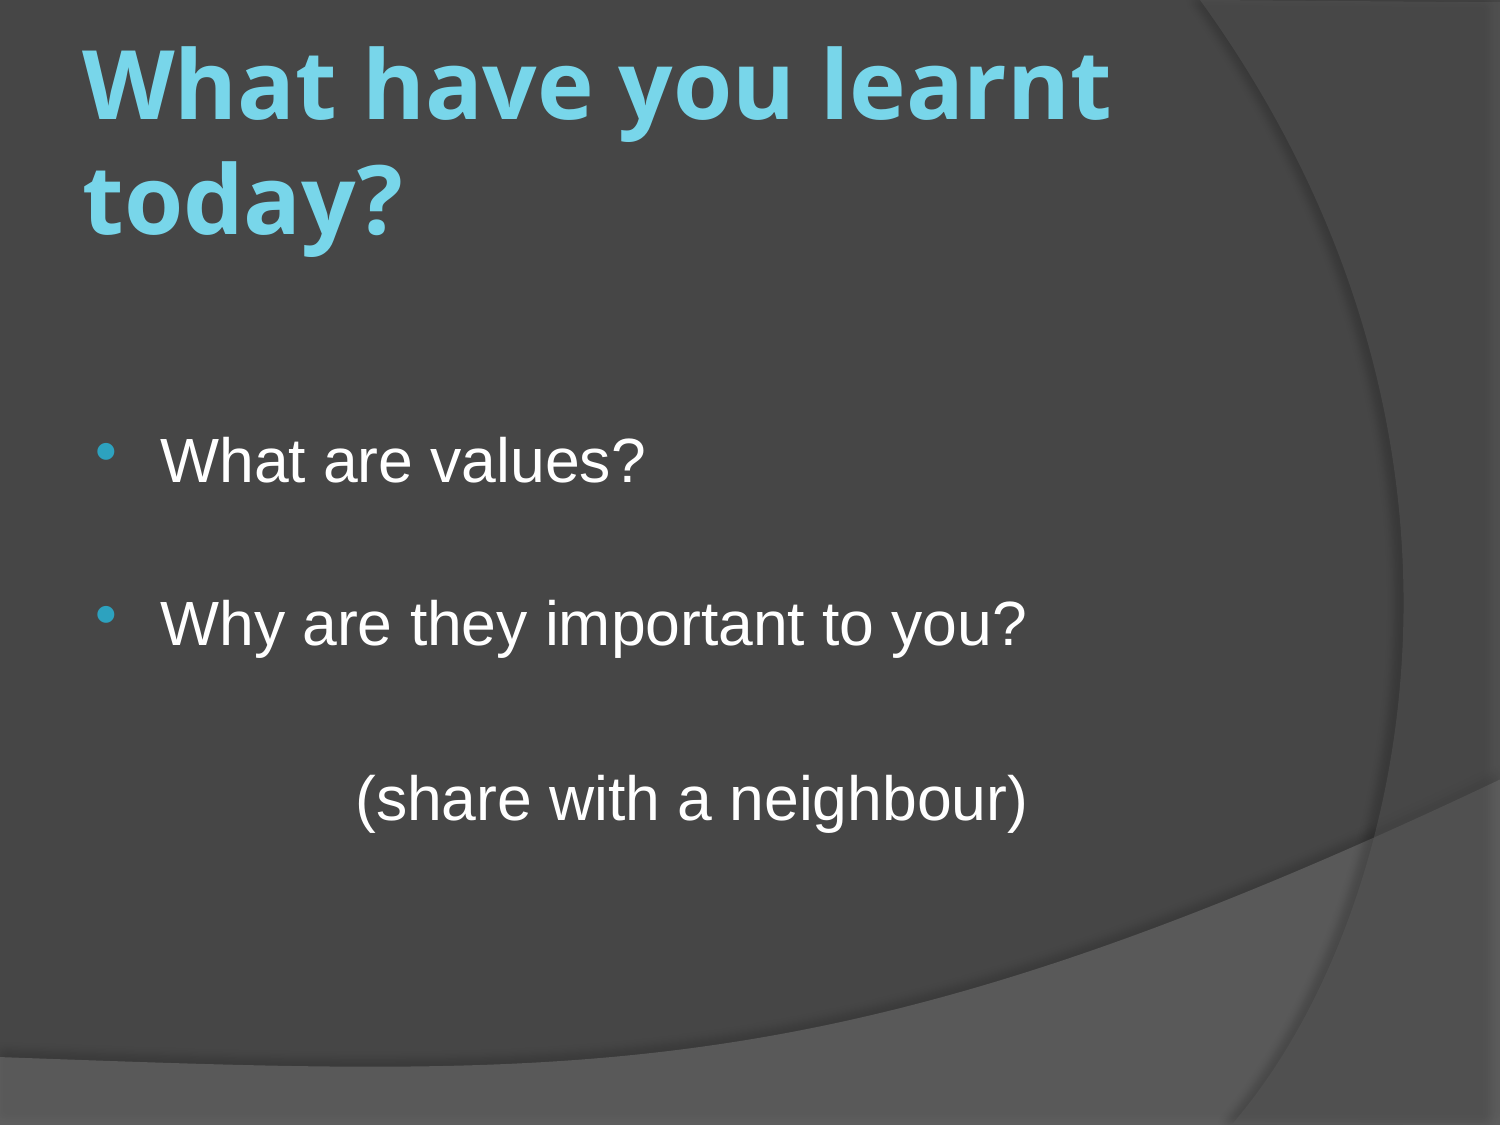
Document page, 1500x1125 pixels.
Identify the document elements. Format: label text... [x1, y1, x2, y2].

list What are values? Why are they important to you? (share with a neighbour) [76, 338, 1302, 1081]
title What have you learnt today? [75, 45, 1300, 233]
